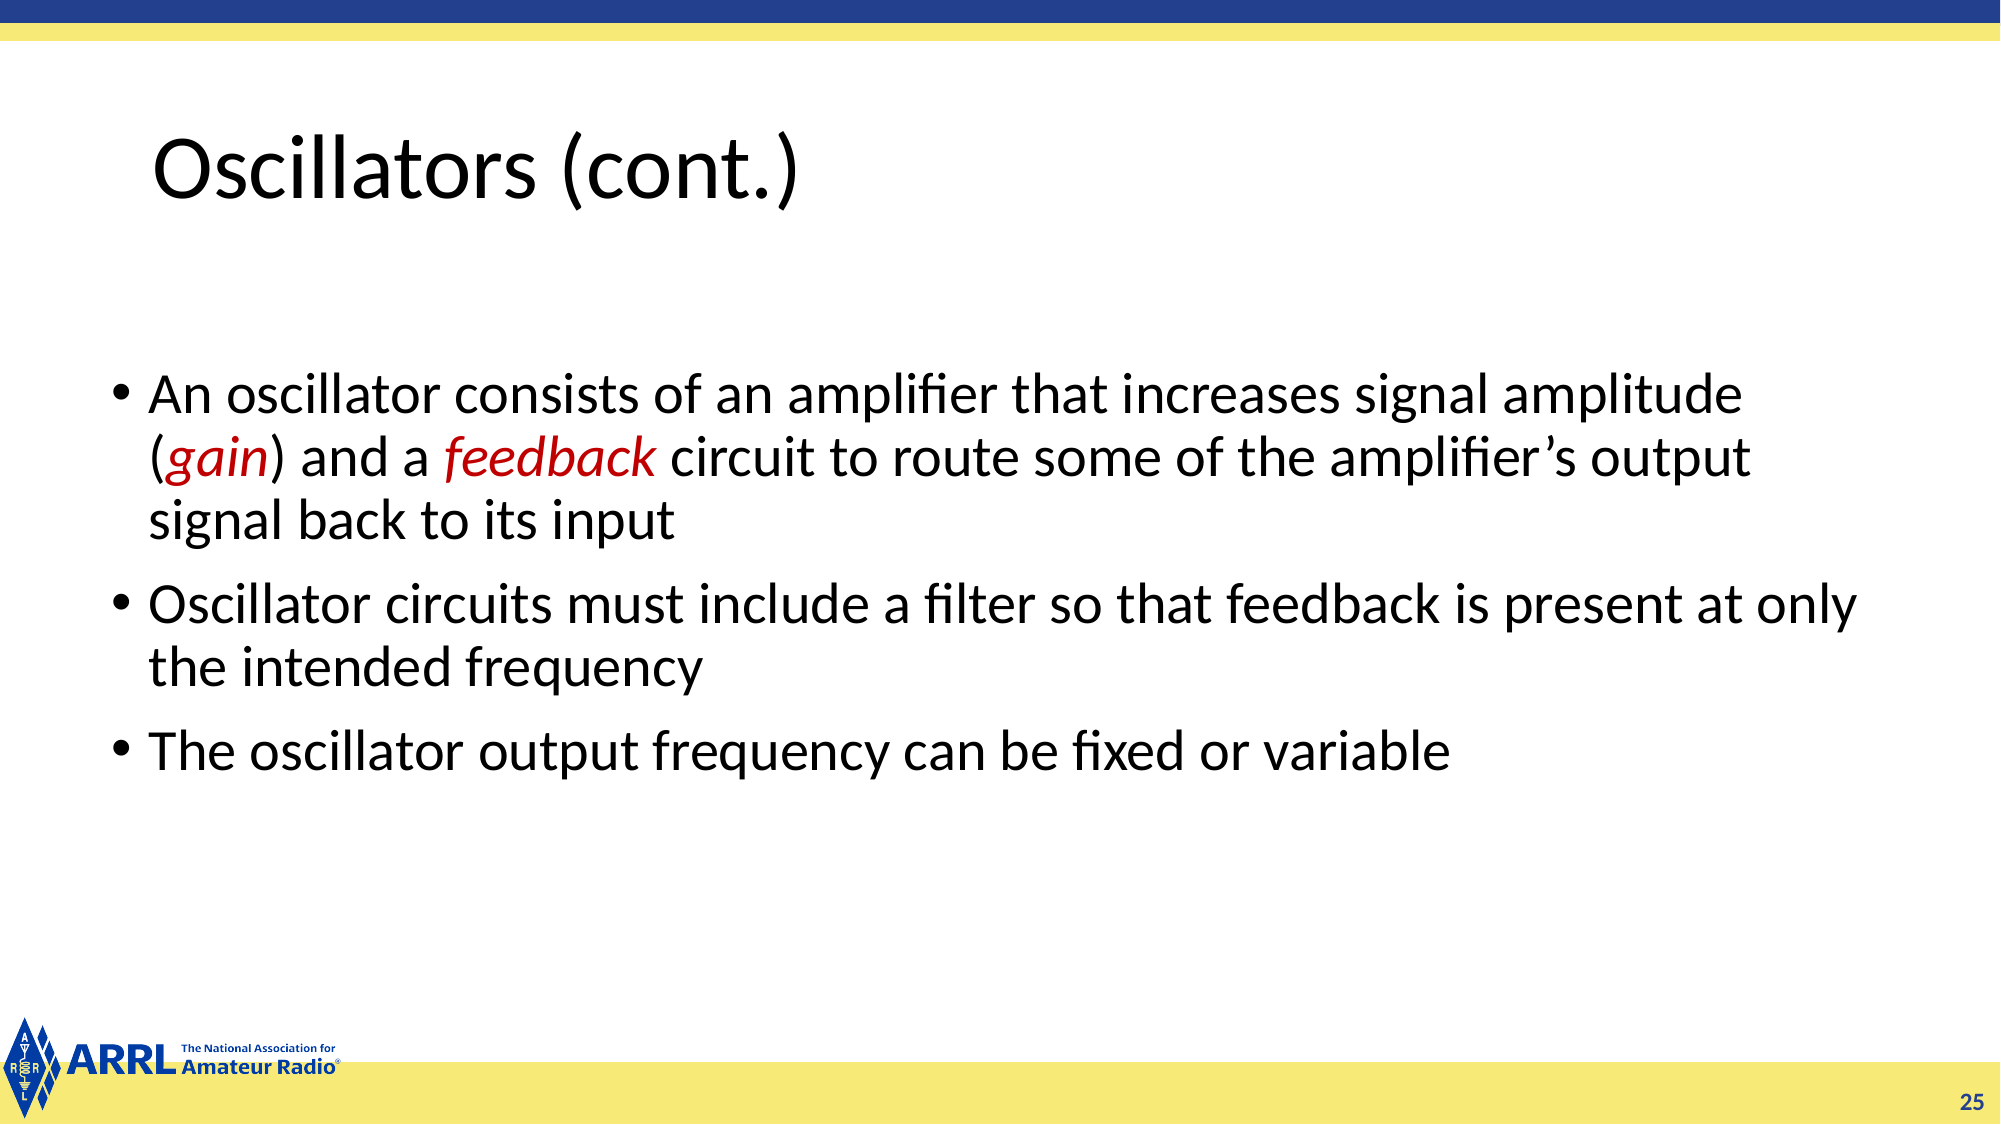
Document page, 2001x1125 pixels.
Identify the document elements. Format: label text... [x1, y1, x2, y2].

list An oscillator consists of an amplifier that increases signal amplitude (gain) and a feedback circuit to route some of the amplifier’s output signal back to its input Oscillator circuits must include a filter so that feedback is present at only the intended frequency The oscillator output frequency can be fixed or variable [96, 355, 1897, 1043]
title Oscillators (cont.) [137, 59, 1863, 278]
picture [1, 1015, 342, 1121]
